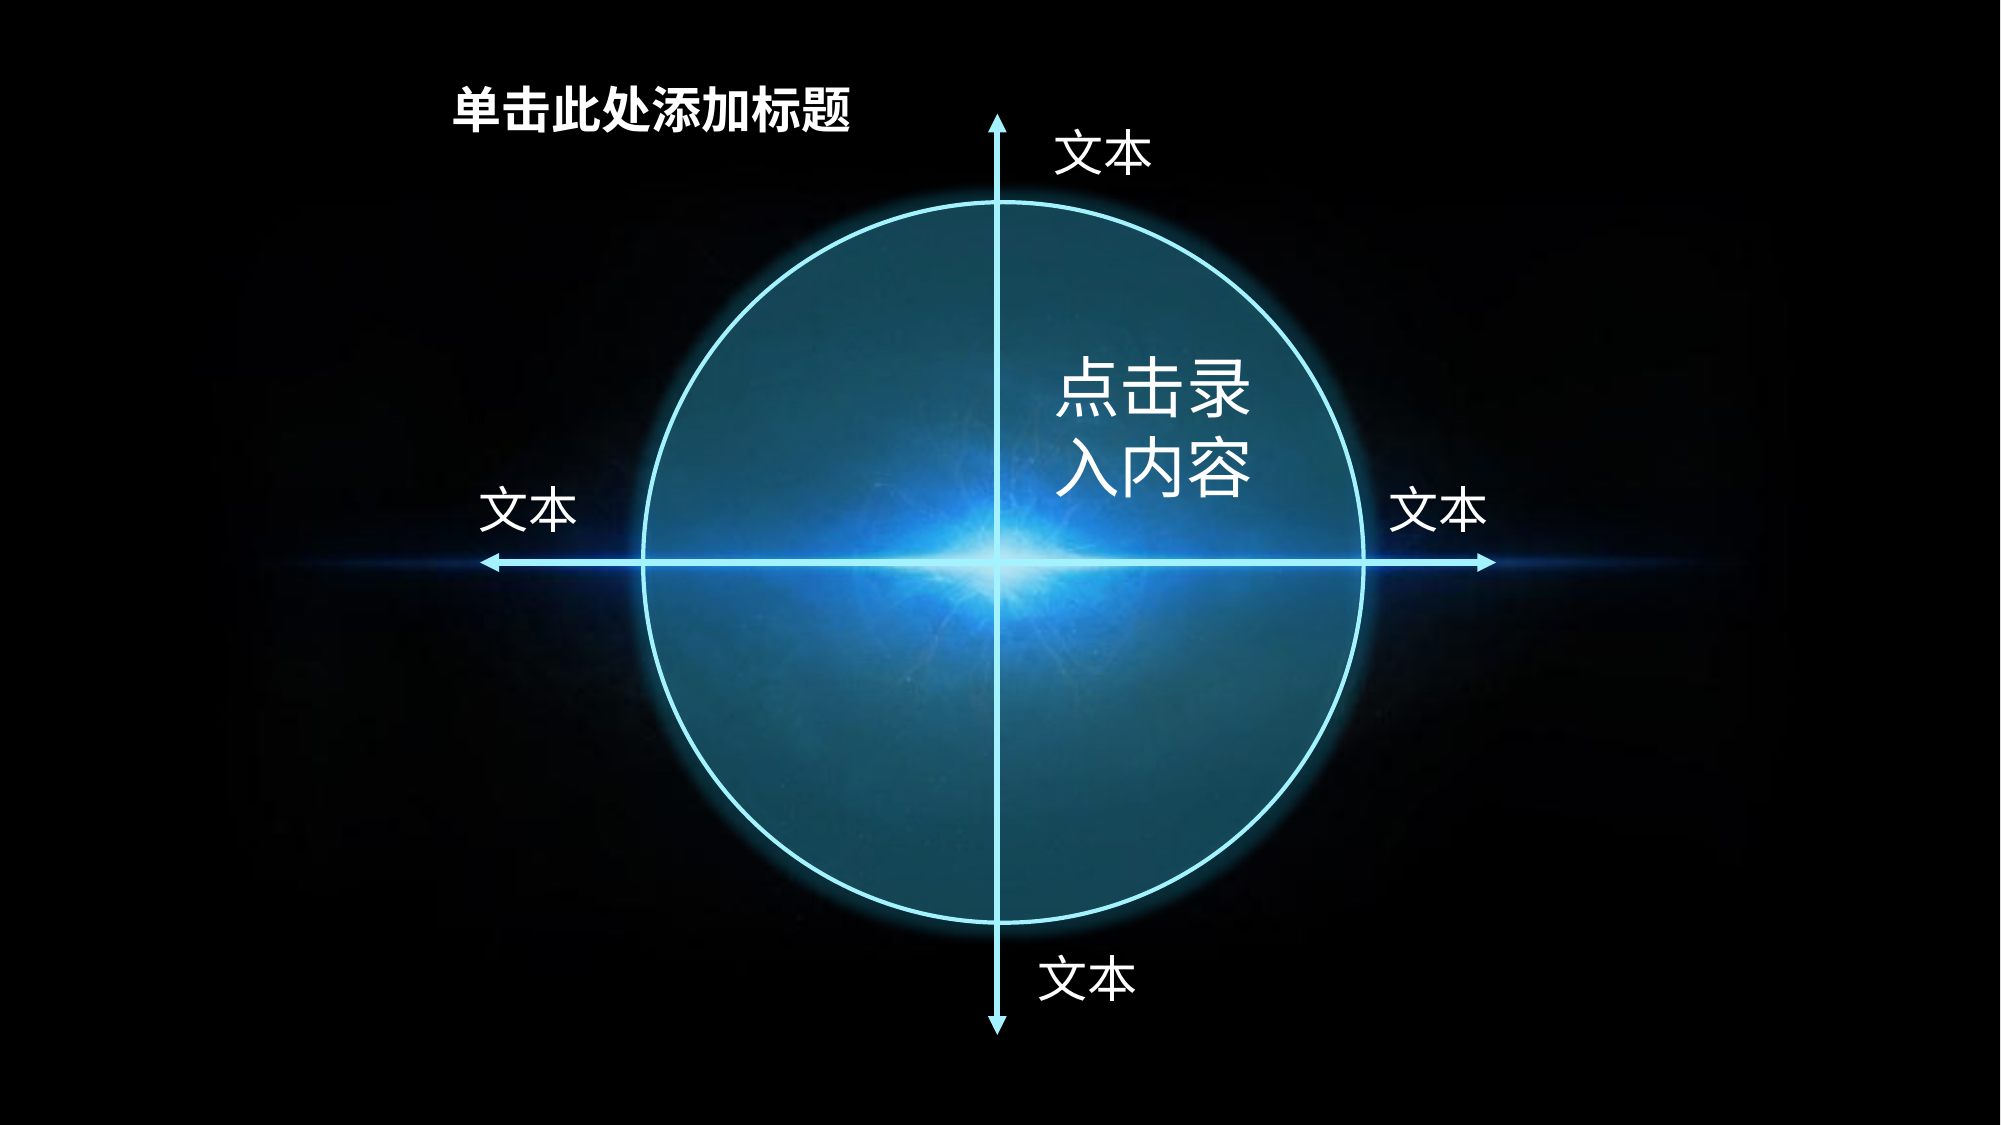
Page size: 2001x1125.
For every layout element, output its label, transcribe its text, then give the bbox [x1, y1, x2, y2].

text_box 文本 [1023, 940, 1153, 1016]
text_box 点击录 入内容 [1038, 338, 1269, 513]
text_box 单击此处添加标题 [436, 70, 1154, 146]
text_box [641, 571, 993, 925]
picture [0, 0, 2001, 1125]
text_box [1002, 200, 1366, 559]
text_box [1002, 571, 1366, 925]
text_box [641, 200, 993, 559]
text_box 文本 [1373, 470, 1504, 546]
text_box 文本 [463, 471, 594, 547]
text_box 文本 [1038, 113, 1168, 189]
